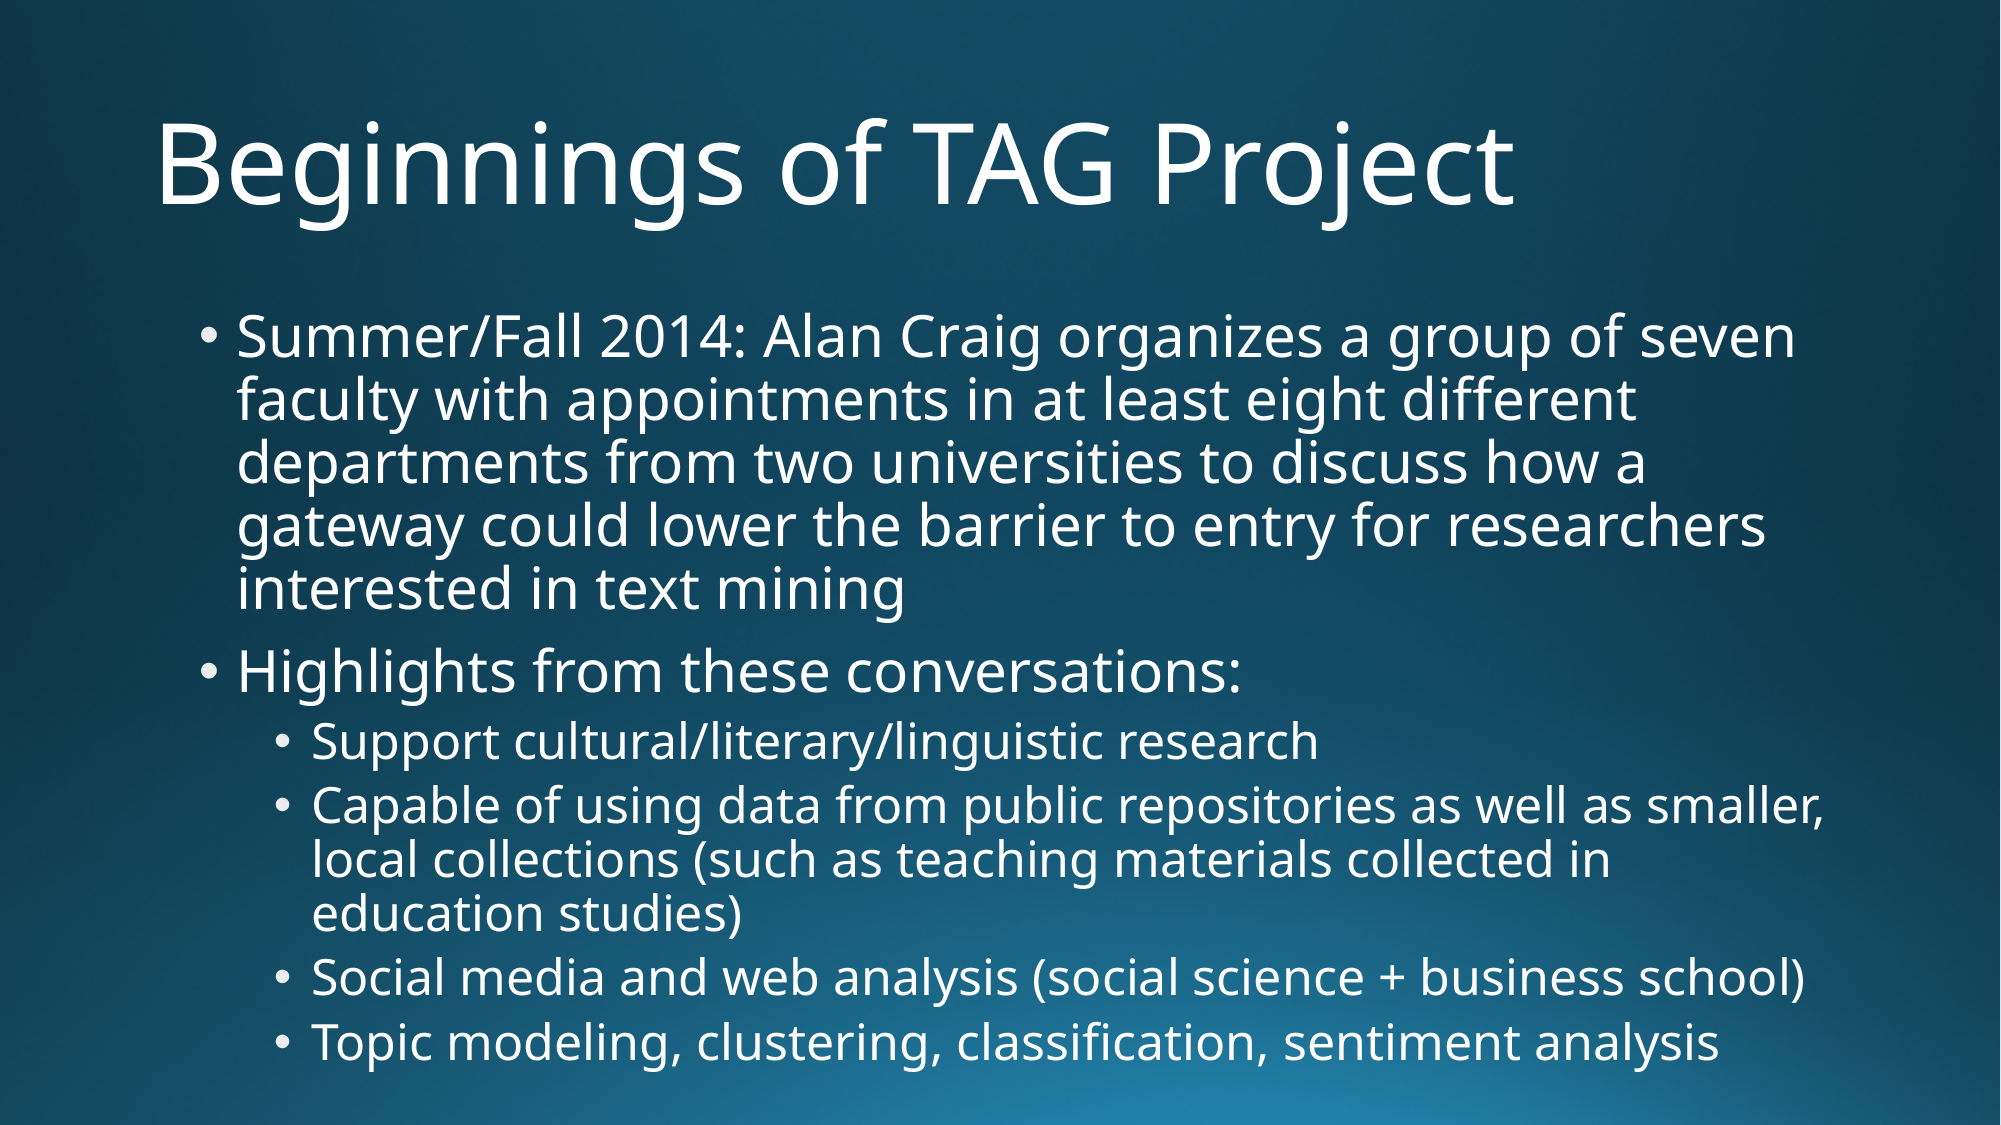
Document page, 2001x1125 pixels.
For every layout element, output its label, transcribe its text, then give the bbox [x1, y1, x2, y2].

title Beginnings of TAG Project [137, 59, 1863, 278]
list Summer/Fall 2014: Alan Craig organizes a group of seven faculty with appointments in at least eight different departments from two universities to discuss how a gateway could lower the barrier to entry for researchers interested in text mining Highlights from these conversations: Support cultural/literary/linguistic research Capable of using data from public repositories as well as smaller, local collections (such as teaching materials collected in education studies) Social media and web analysis (social science + business school) Topic modeling, clustering, classification, sentiment analysis [183, 299, 1863, 1014]
picture [0, 0, 2001, 1125]
